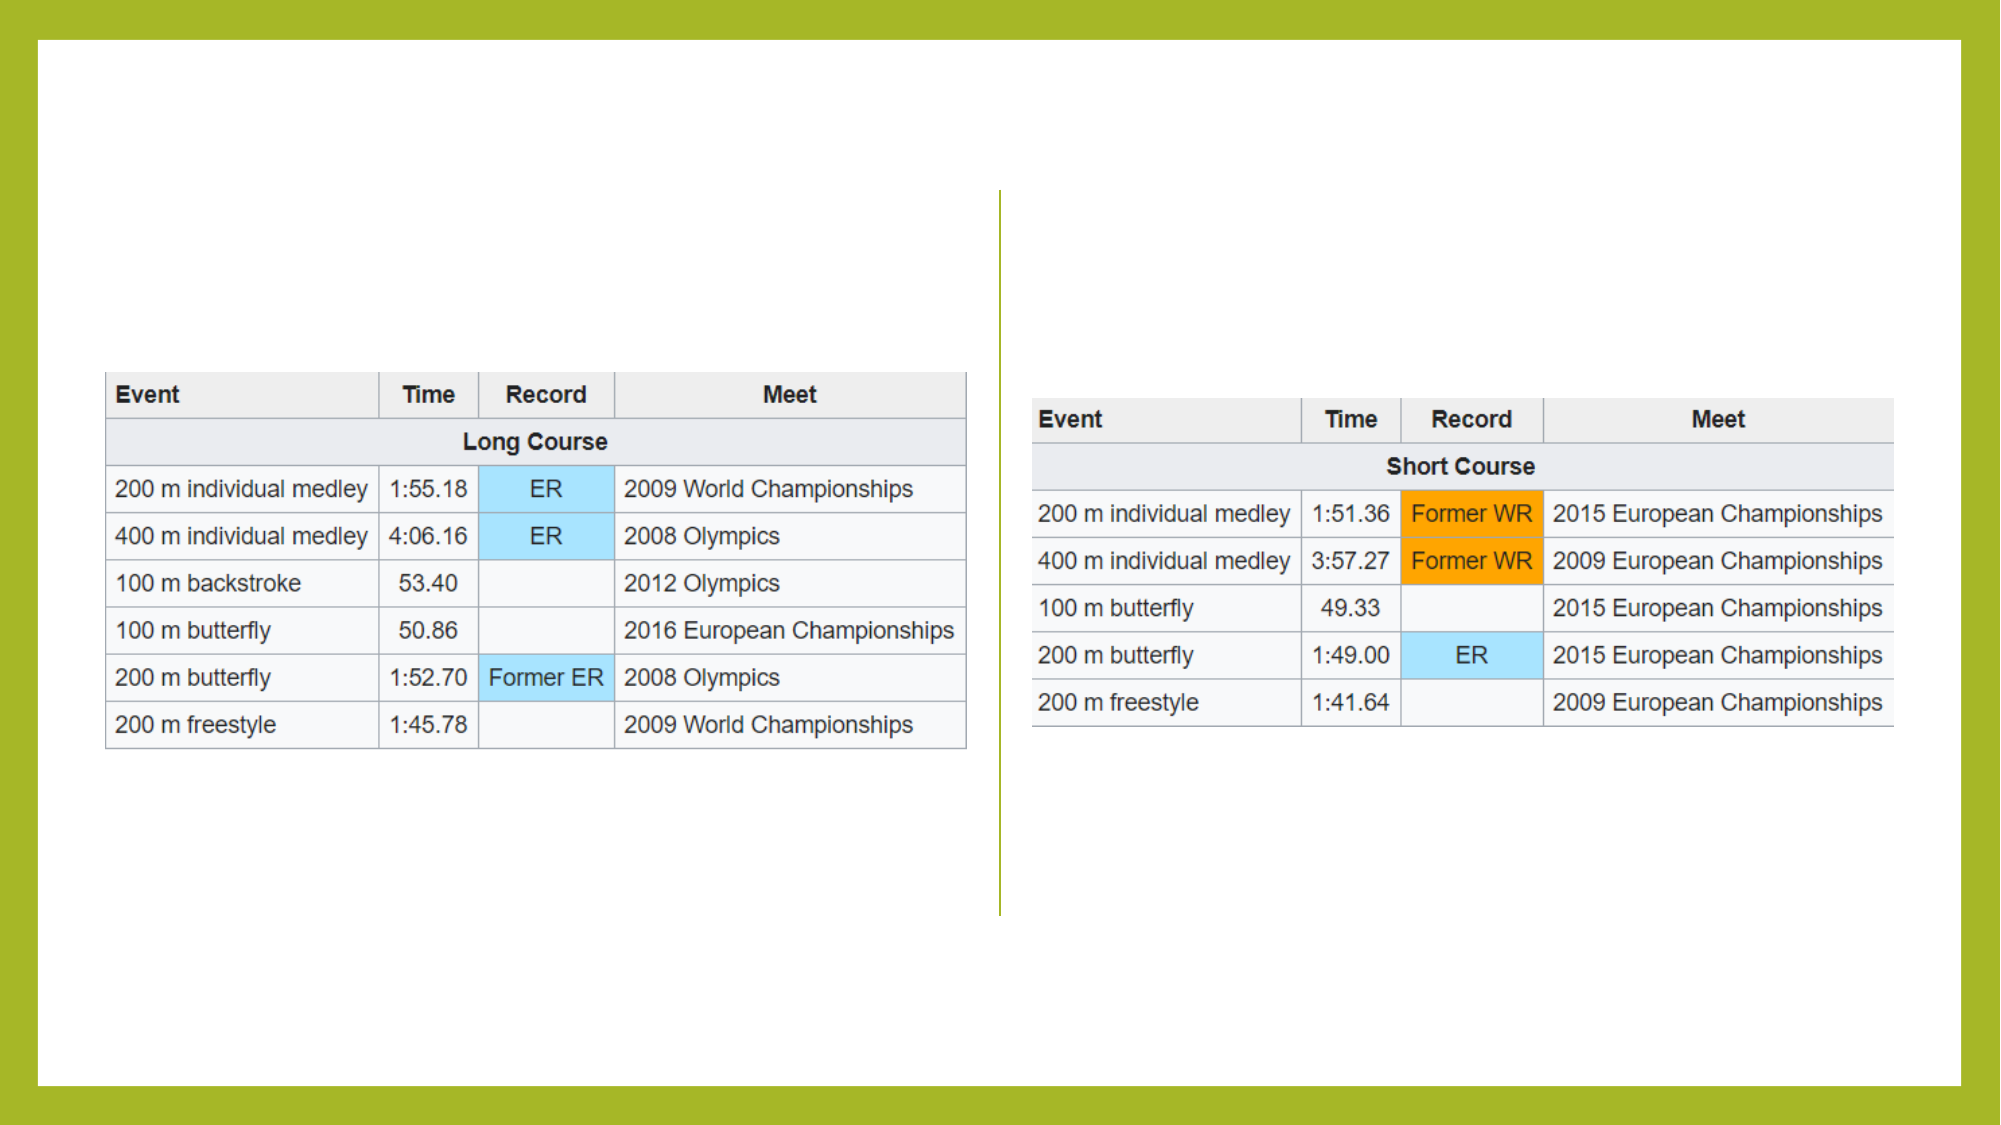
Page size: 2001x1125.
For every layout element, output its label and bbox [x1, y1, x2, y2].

picture [1031, 398, 1894, 727]
picture [105, 372, 968, 753]
text_box [36, 38, 1963, 1088]
text_box [0, 0, 2000, 1125]
